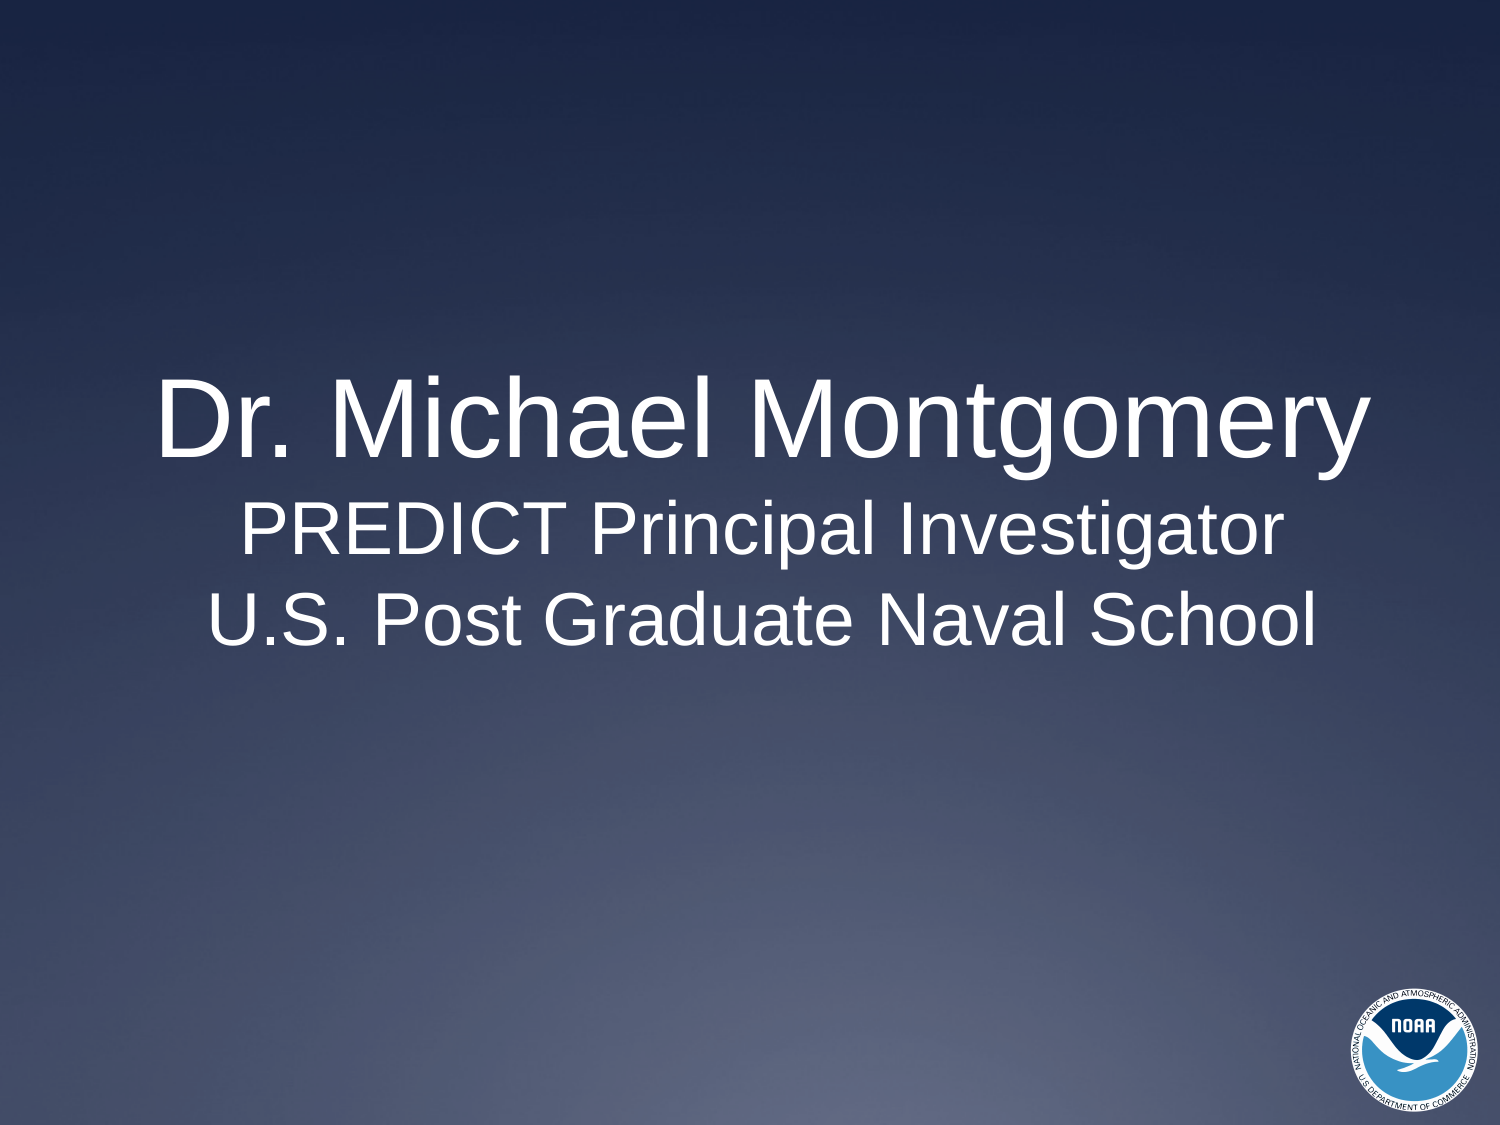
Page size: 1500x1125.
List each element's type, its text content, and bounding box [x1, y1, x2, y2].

title Dr. Michael Montgomery PREDICT Principal Investigator U.S. Post Graduate Naval School [62, 337, 1463, 468]
picture [1350, 987, 1479, 1113]
